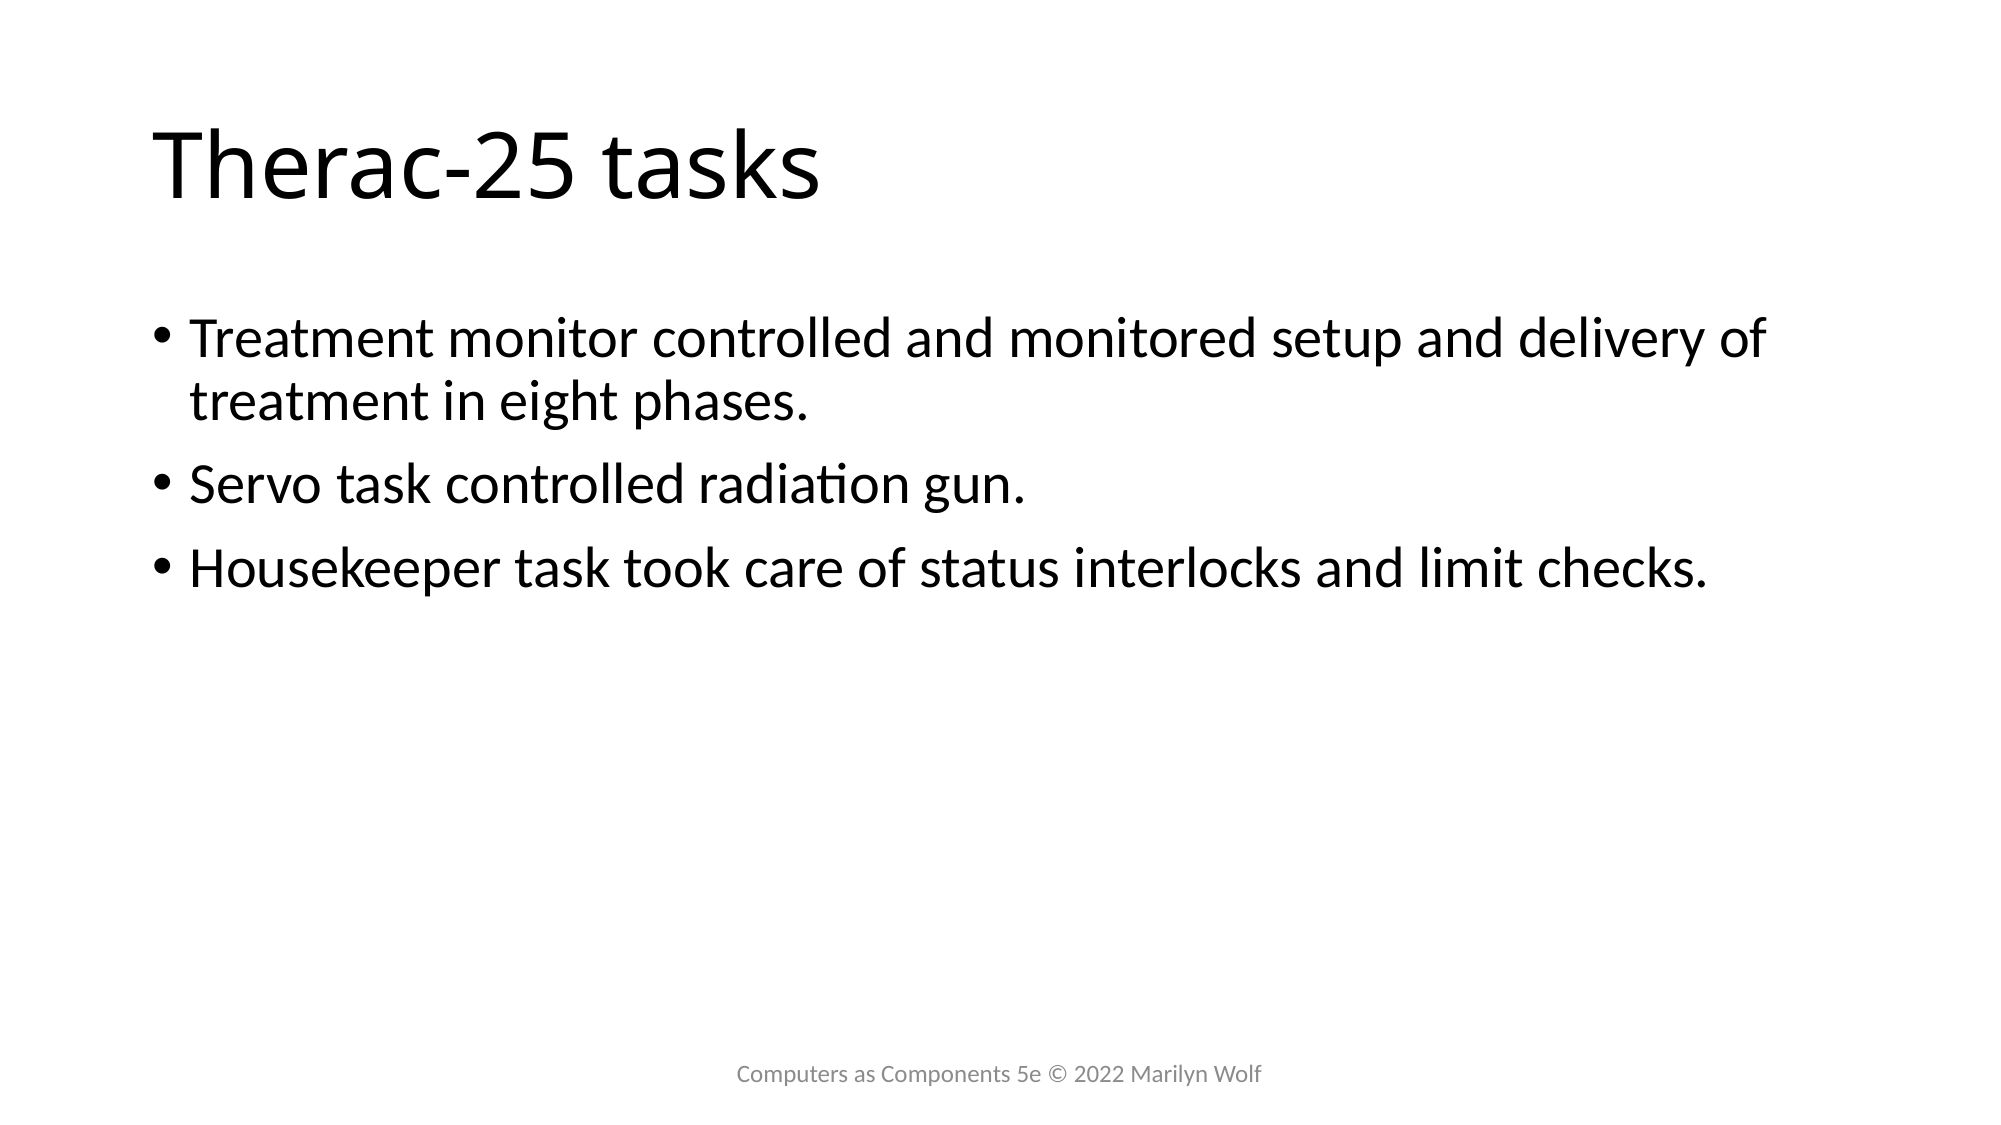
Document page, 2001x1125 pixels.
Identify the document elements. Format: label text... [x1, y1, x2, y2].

footer Computers as Components 5e © 2022 Marilyn Wolf [662, 1042, 1338, 1103]
list Treatment monitor controlled and monitored setup and delivery of treatment in eight phases. Servo task controlled radiation gun. Housekeeper task took care of status interlocks and limit checks. [137, 299, 1863, 1014]
title Therac-25 tasks [137, 59, 1863, 278]
